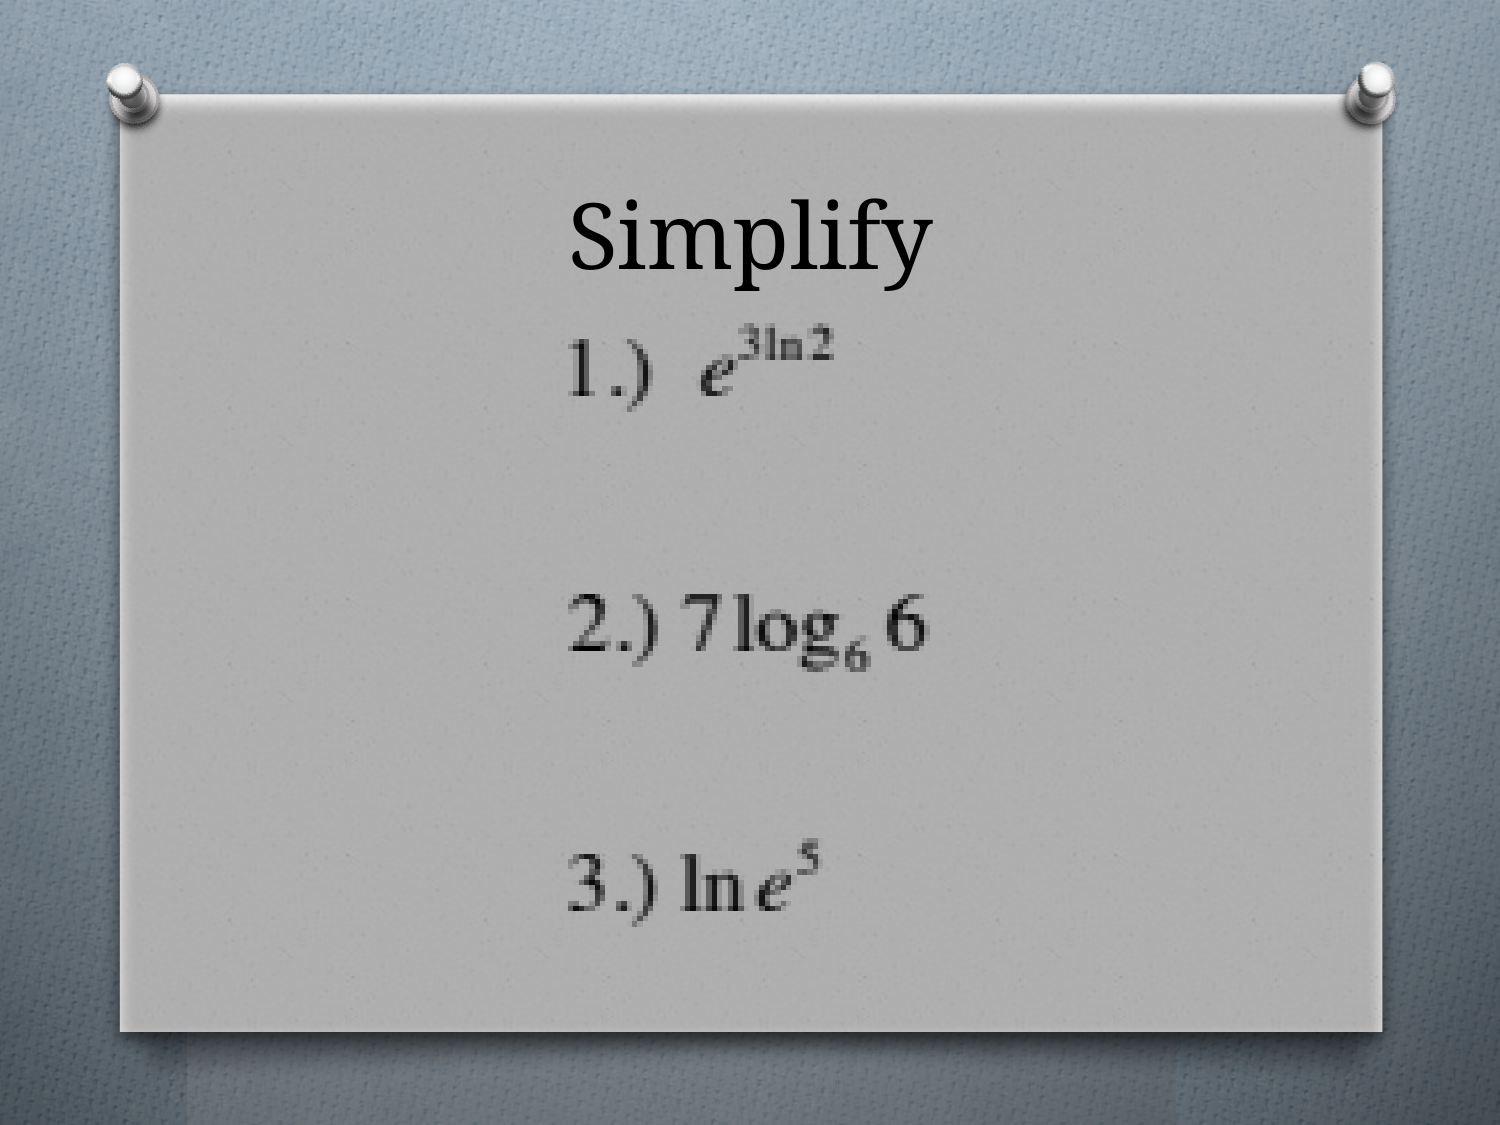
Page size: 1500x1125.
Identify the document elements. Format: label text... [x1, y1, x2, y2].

title Simplify [179, 134, 1323, 332]
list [558, 308, 936, 939]
picture [1317, 35, 1439, 156]
picture [75, 29, 198, 153]
